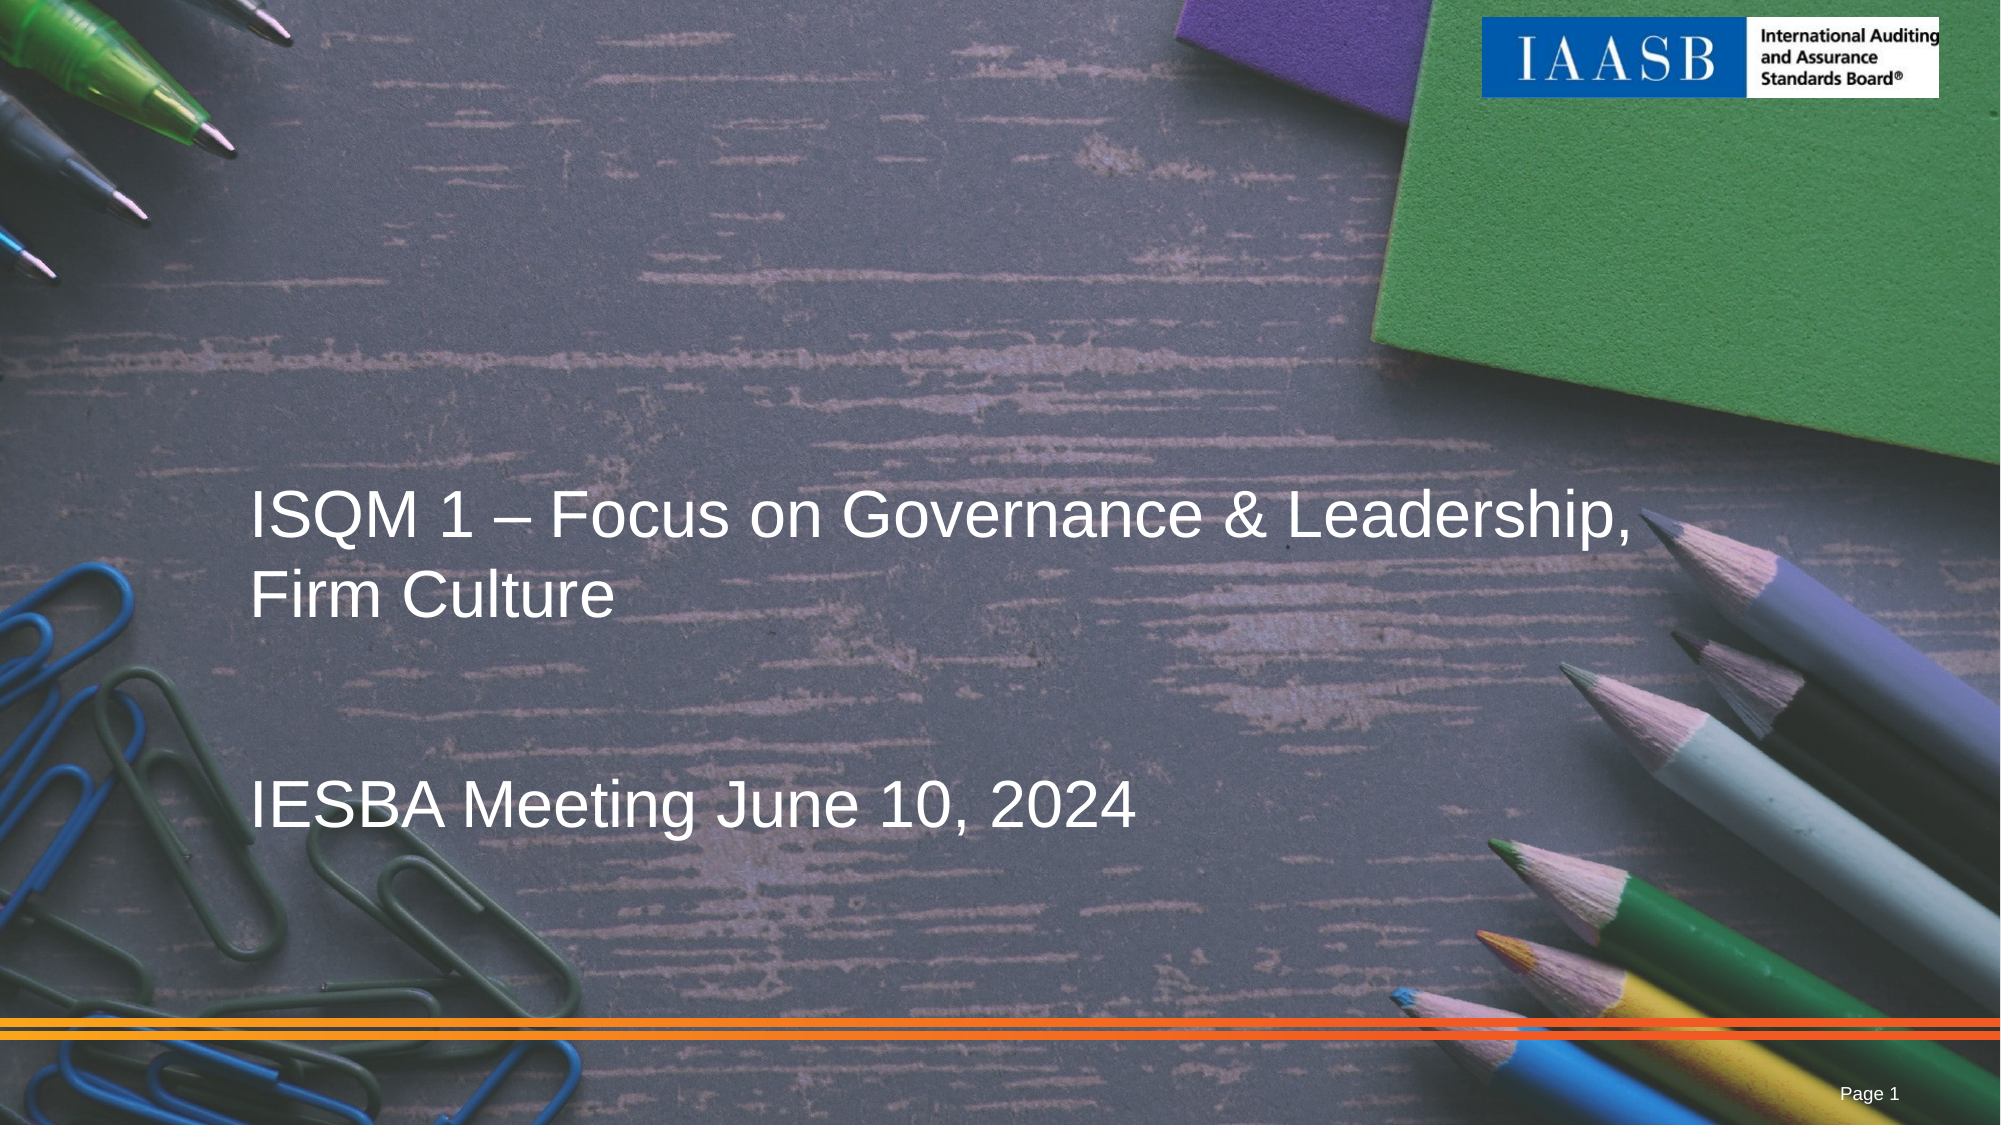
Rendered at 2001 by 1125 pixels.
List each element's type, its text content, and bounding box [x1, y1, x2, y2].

picture [0, 0, 2001, 1125]
text_box Page 1 [1558, 1068, 1900, 1118]
title [210, 0, 1711, 375]
subtitle ISQM 1 – Focus on Governance & Leadership, Firm Culture IESBA Meeting June 10, 2024 [249, 470, 1750, 863]
